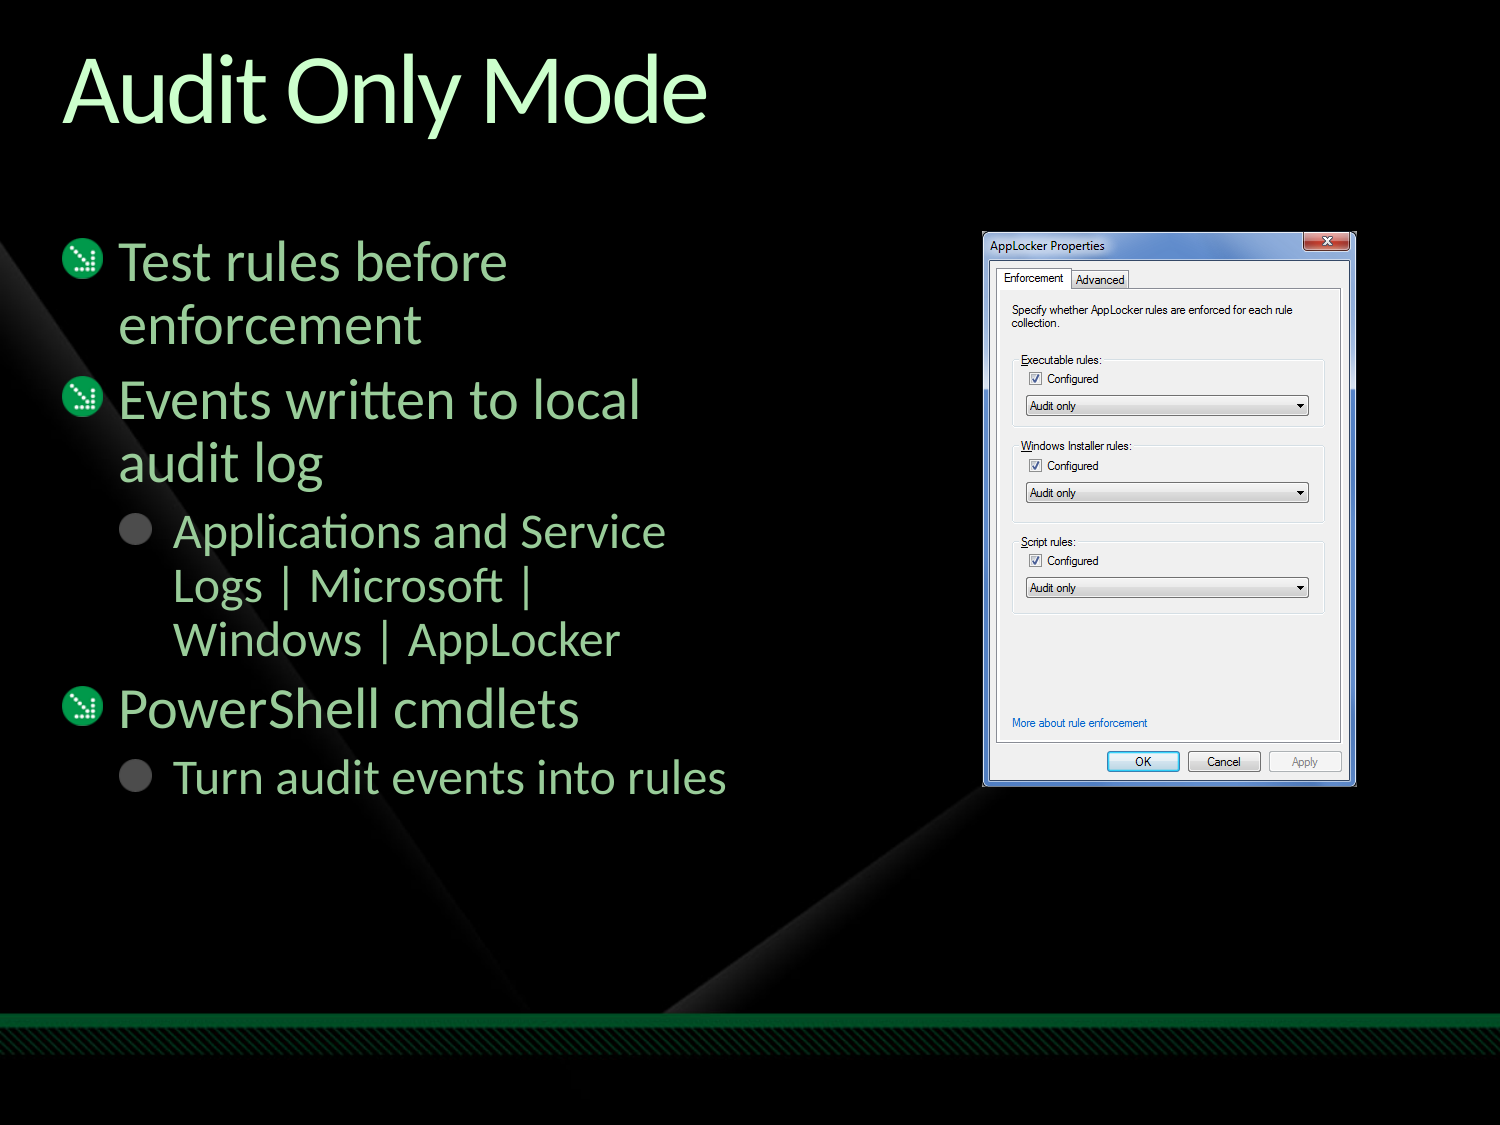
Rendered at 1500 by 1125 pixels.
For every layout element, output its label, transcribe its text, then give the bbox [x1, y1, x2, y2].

title Audit Only Mode [62, 37, 1438, 147]
list Test rules before enforcement Events written to local audit log Applications and Service Logs | Microsoft | Windows | AppLocker PowerShell cmdlets Turn audit events into rules [62, 231, 738, 581]
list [982, 231, 1357, 787]
picture [0, 0, 1500, 1125]
